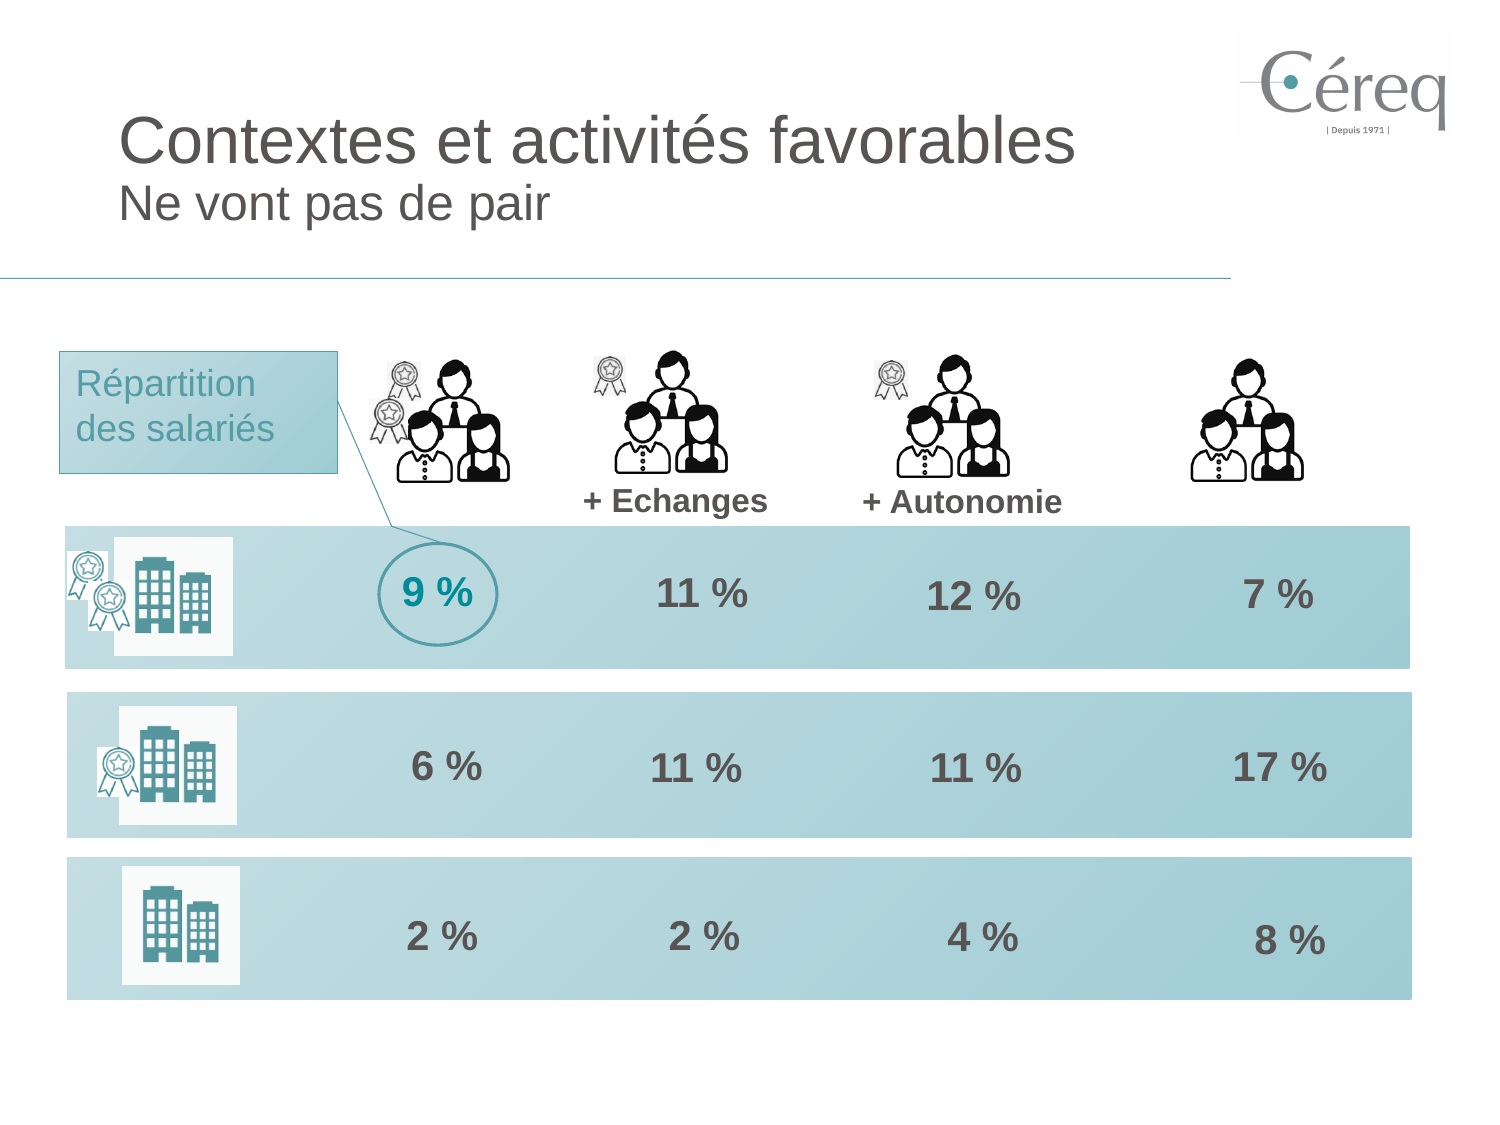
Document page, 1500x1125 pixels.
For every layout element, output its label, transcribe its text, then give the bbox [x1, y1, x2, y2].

picture [122, 867, 240, 985]
text_box 9 % [366, 556, 509, 622]
text_box 11 % [631, 558, 774, 624]
picture [857, 354, 1049, 478]
text_box [397, 542, 479, 556]
title Contextes et activités favorables Ne vont pas de pair [103, 59, 1397, 278]
text_box + Echanges [562, 472, 789, 527]
text_box 17 % [1209, 732, 1351, 798]
text_box 2 % [371, 900, 514, 966]
text_box Répartition des salariés [60, 351, 315, 457]
picture [575, 350, 767, 474]
text_box [66, 856, 1412, 1000]
text_box 11 % [625, 733, 768, 798]
text_box 11 % [905, 733, 1047, 798]
picture [1234, 26, 1453, 143]
text_box + Autonomie [820, 472, 1105, 528]
text_box [66, 692, 1412, 838]
text_box 12 % [903, 561, 1045, 627]
text_box 6 % [376, 730, 518, 796]
text_box 4 % [912, 902, 1055, 968]
text_box [64, 526, 1410, 669]
text_box 2 % [633, 900, 776, 966]
text_box 7 % [1207, 559, 1350, 624]
picture [1151, 358, 1343, 482]
picture [67, 537, 233, 656]
picture [357, 359, 549, 483]
text_box [387, 622, 489, 647]
text_box [59, 351, 357, 474]
picture [97, 706, 237, 825]
text_box 8 % [1219, 905, 1362, 971]
